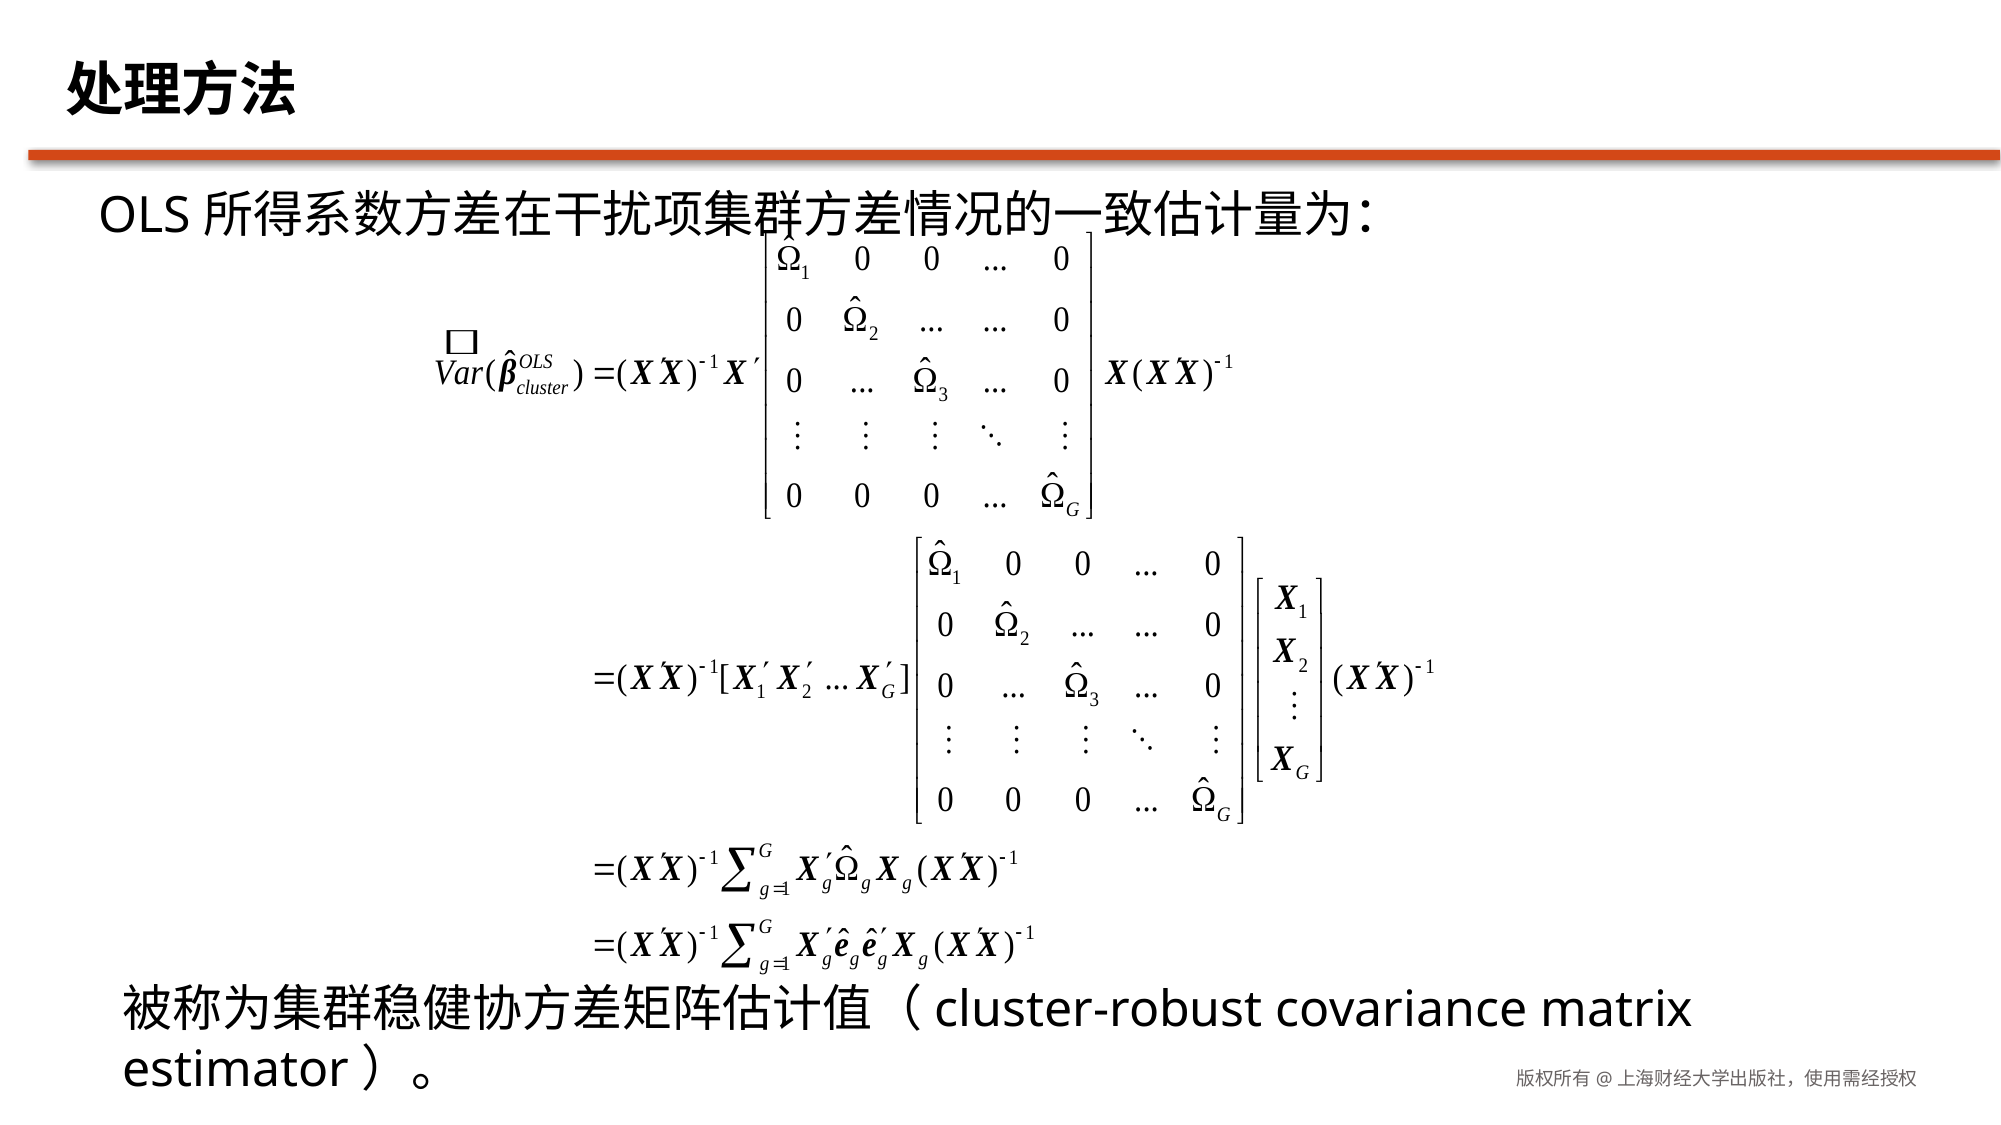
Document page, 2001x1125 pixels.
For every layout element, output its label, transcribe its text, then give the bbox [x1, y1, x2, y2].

footer 版权所有@上海财经大学出版社，使用需经授权 [1483, 1046, 1950, 1109]
list OLS所得系数方差在干扰项集群方差情况的一致估计量为： [83, 174, 1867, 1032]
title 处理方法 [50, 50, 1825, 138]
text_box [431, 224, 1443, 984]
